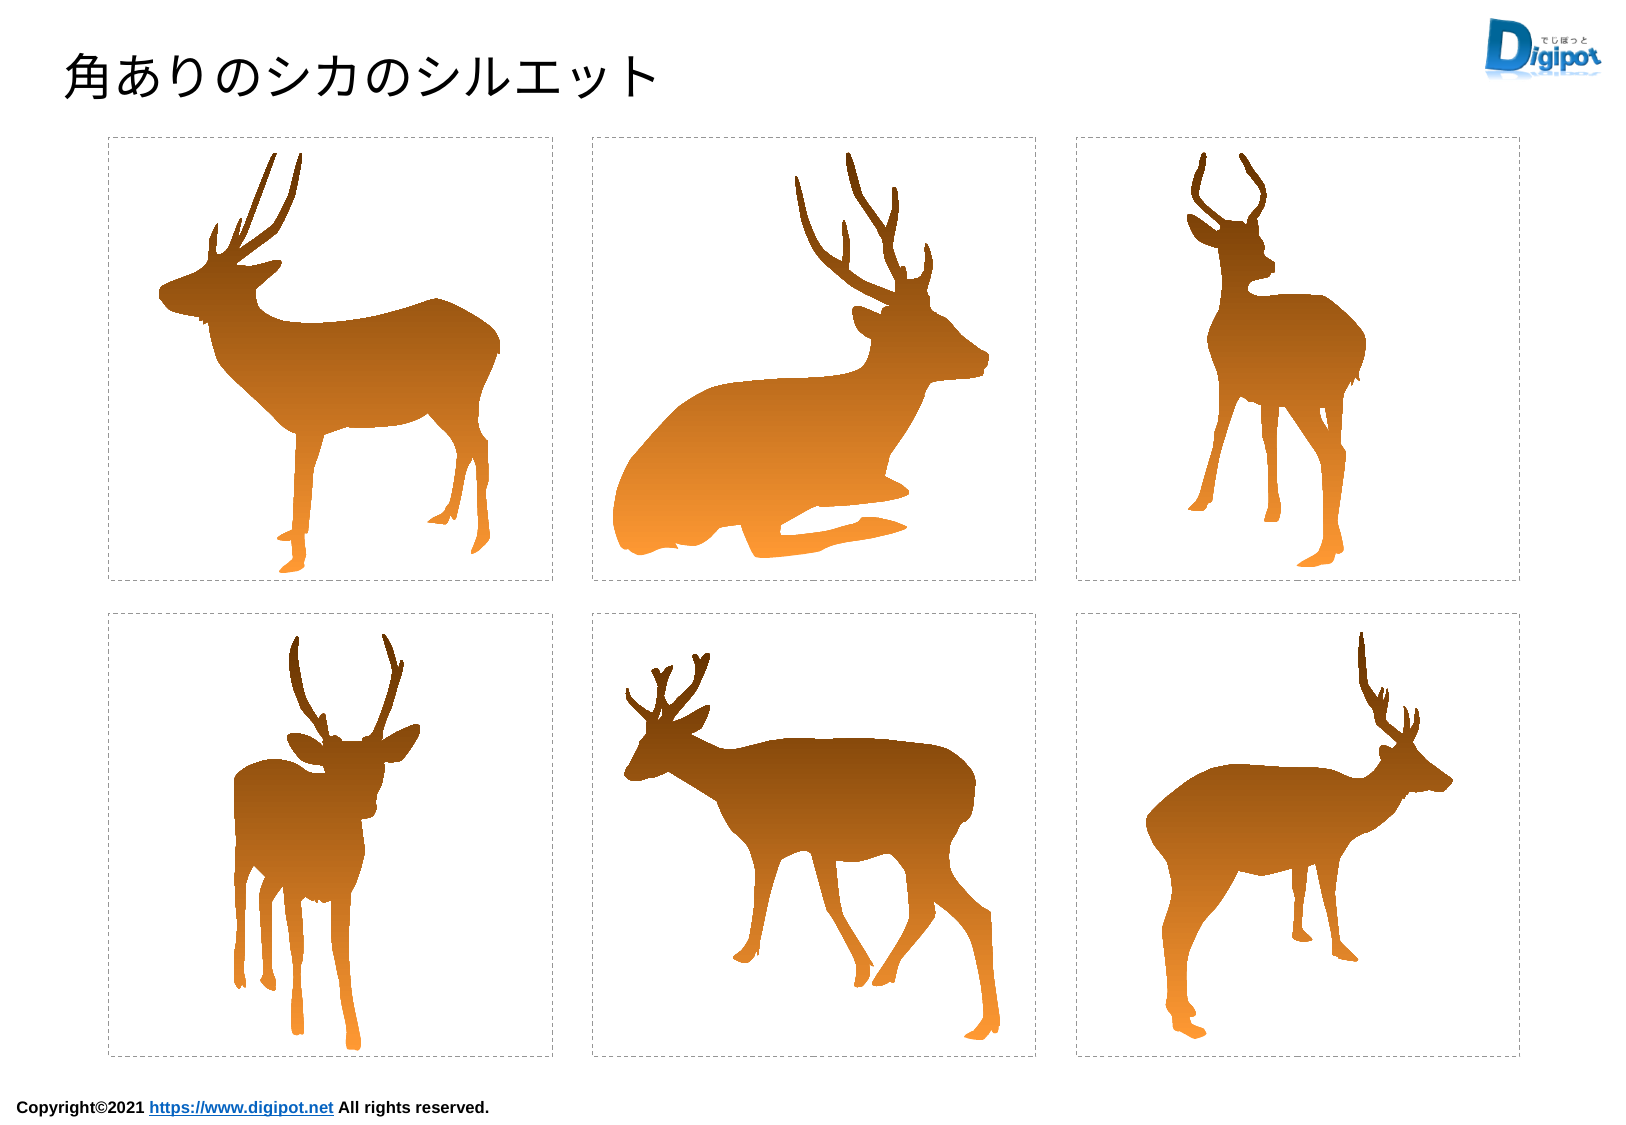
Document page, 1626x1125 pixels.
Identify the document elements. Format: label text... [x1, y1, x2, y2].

text_box [624, 653, 1001, 1041]
text_box [1145, 631, 1454, 1040]
text_box [158, 152, 500, 573]
text_box [1186, 152, 1366, 568]
picture [1485, 18, 1602, 82]
text_box [613, 152, 990, 559]
text_box 角ありのシカのシルエット [48, 38, 679, 113]
text_box [233, 633, 421, 1051]
